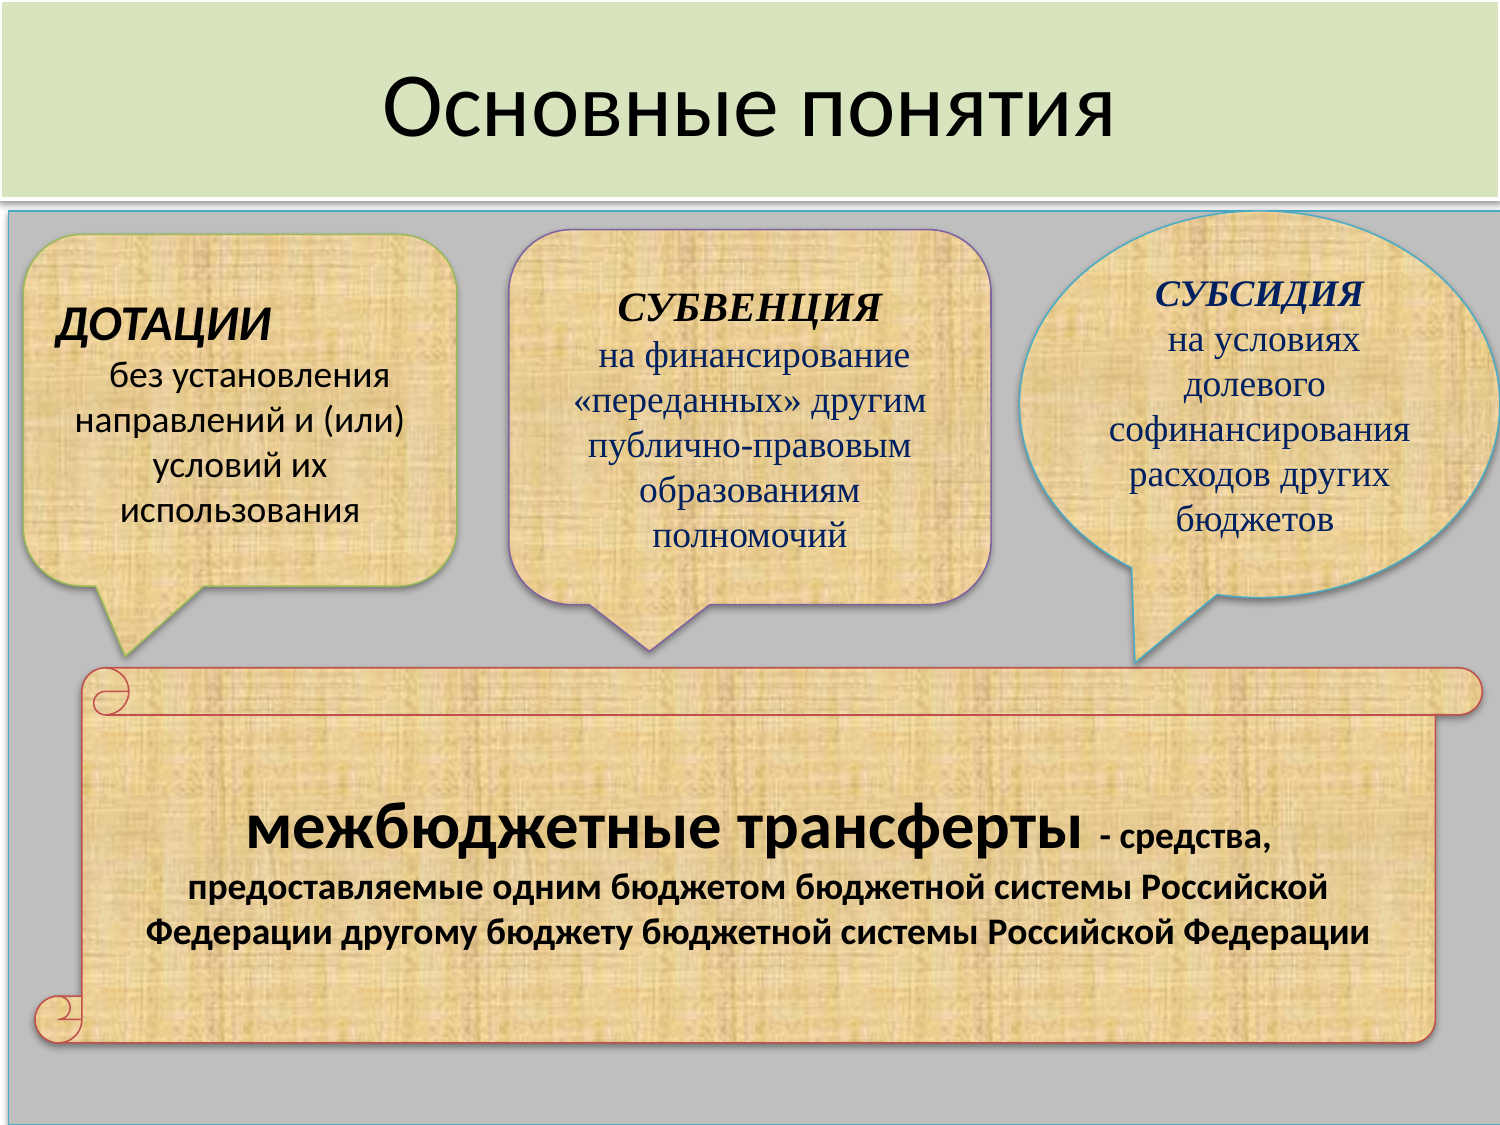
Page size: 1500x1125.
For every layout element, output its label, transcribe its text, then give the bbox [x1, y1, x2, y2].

text_box СУБСИДИЯ на условиях долевого софинансирования расходов других бюджетов [1018, 210, 1500, 664]
text_box межбюджетные трансферты - средства, предоставляемые одним бюджетом бюджетной системы Российской Федерации другому бюджету бюджетной системы Российской Федерации [34, 667, 1484, 1044]
text_box [8, 210, 1500, 1125]
text_box ДОТАЦИИ без установления направлений и (или) условий их использования [22, 233, 458, 658]
text_box СУБВЕНЦИЯ на финансирование «переданных» другим публично-правовым образованиям полномочий [508, 228, 992, 653]
title Основные понятия [0, 0, 1500, 201]
